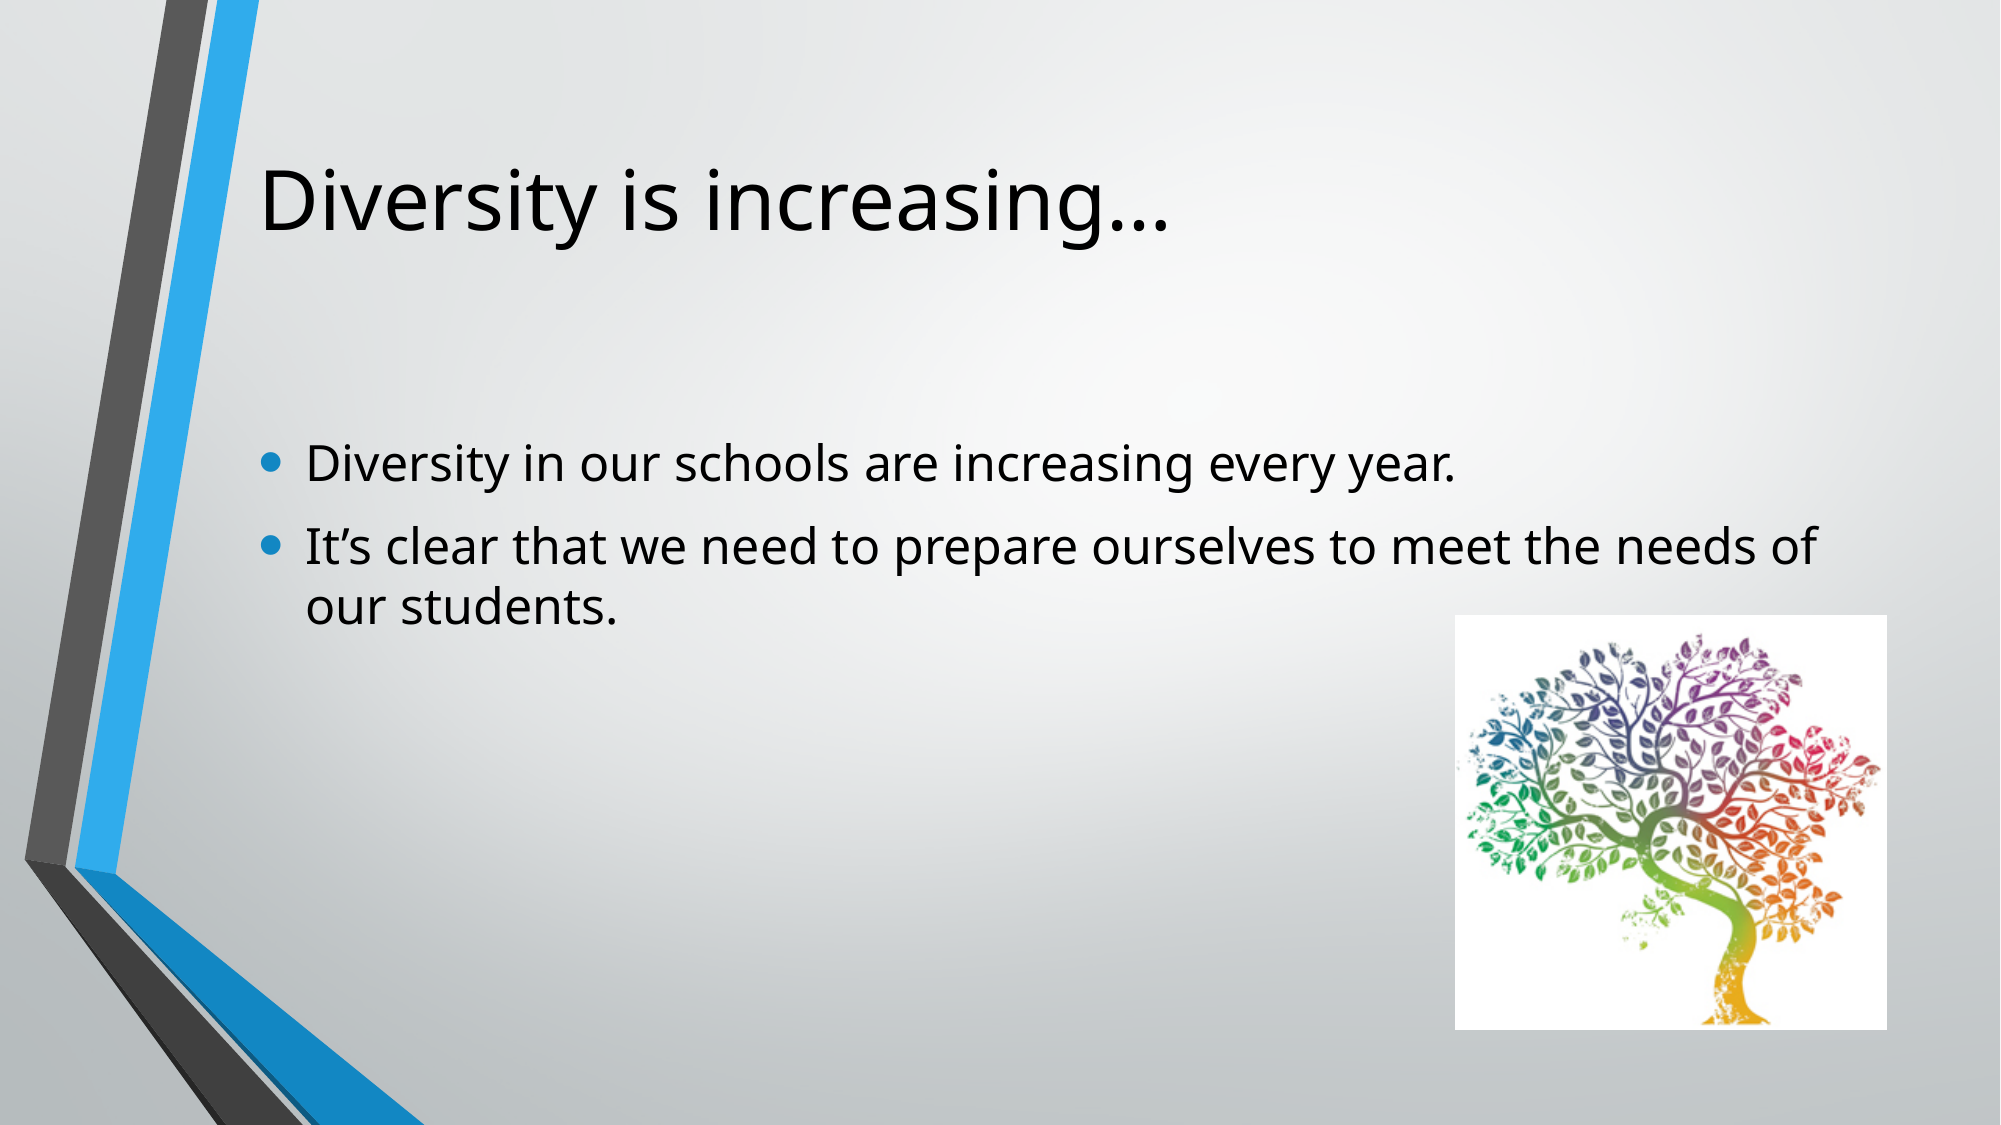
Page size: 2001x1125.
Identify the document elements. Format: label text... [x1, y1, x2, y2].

list Diversity in our schools are increasing every year. It’s clear that we need to prepare ourselves to meet the needs of our students. [243, 280, 1887, 950]
title Diversity is increasing… [243, 112, 1887, 280]
picture [1455, 615, 1888, 1030]
